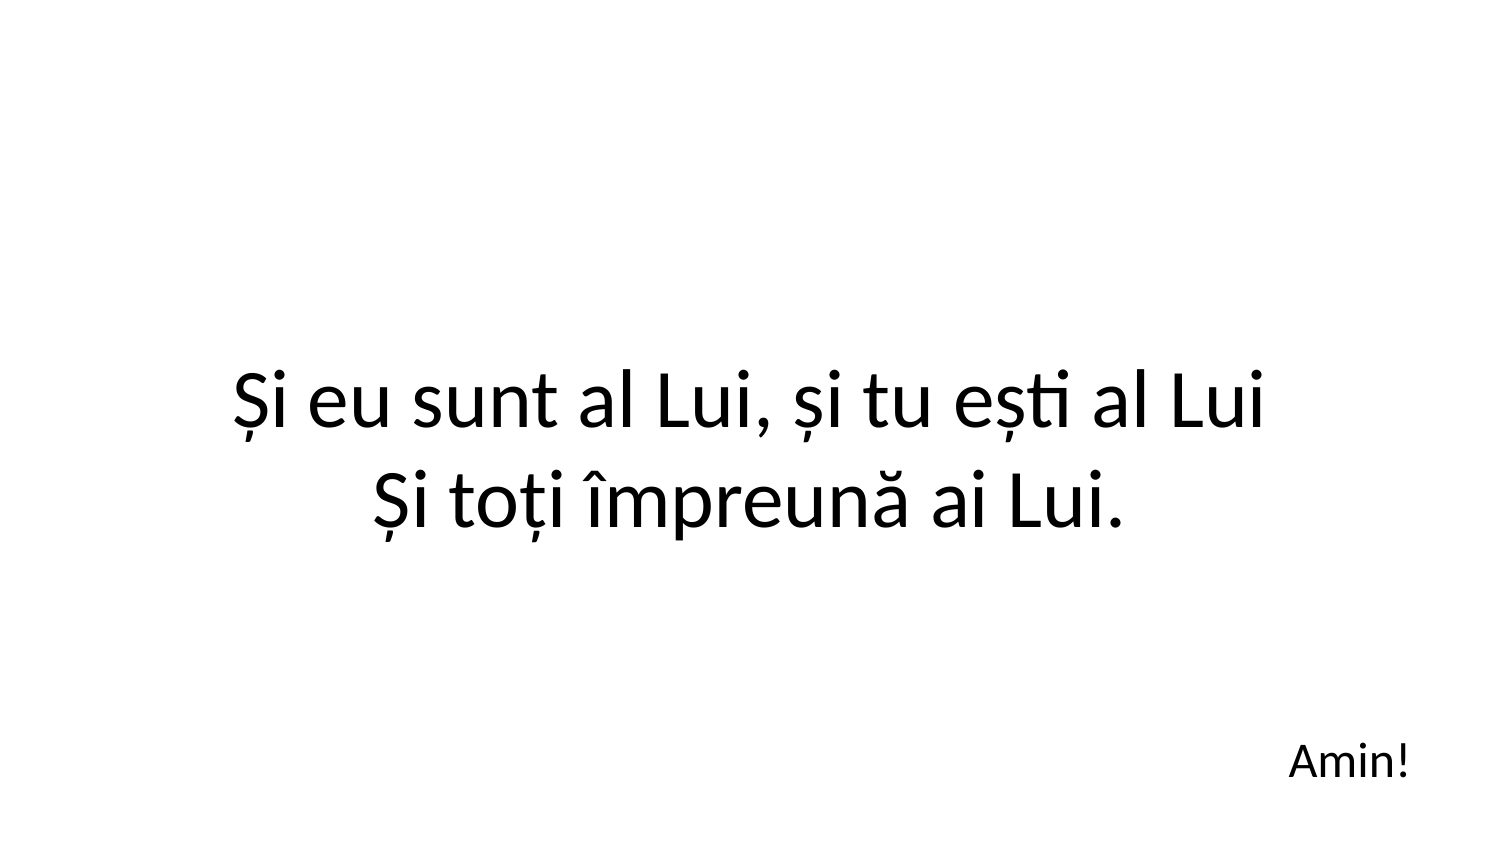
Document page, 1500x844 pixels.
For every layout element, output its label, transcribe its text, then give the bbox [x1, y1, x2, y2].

text_box Amin! [1273, 674, 1427, 795]
text_box Și eu sunt al Lui, și tu ești al Lui Și toți împreună ai Lui. [217, 292, 1283, 552]
